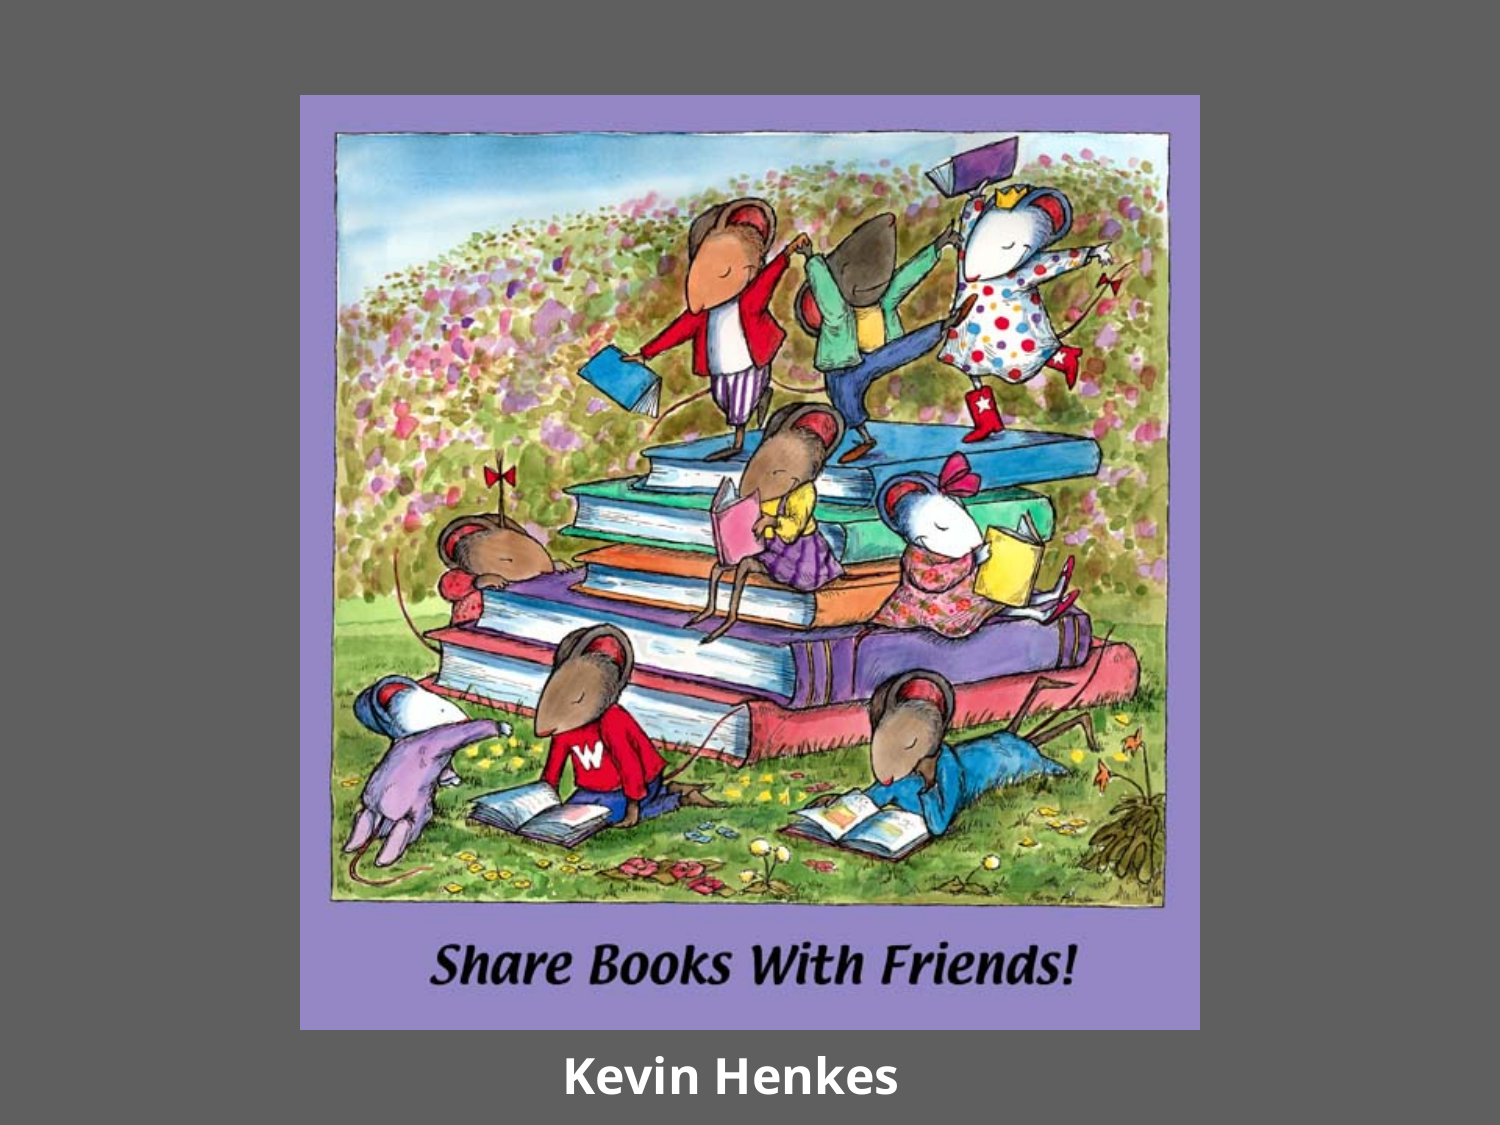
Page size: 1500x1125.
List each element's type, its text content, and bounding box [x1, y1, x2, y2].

picture [299, 94, 1201, 1030]
text_box Kevin Henkes [474, 1039, 988, 1113]
